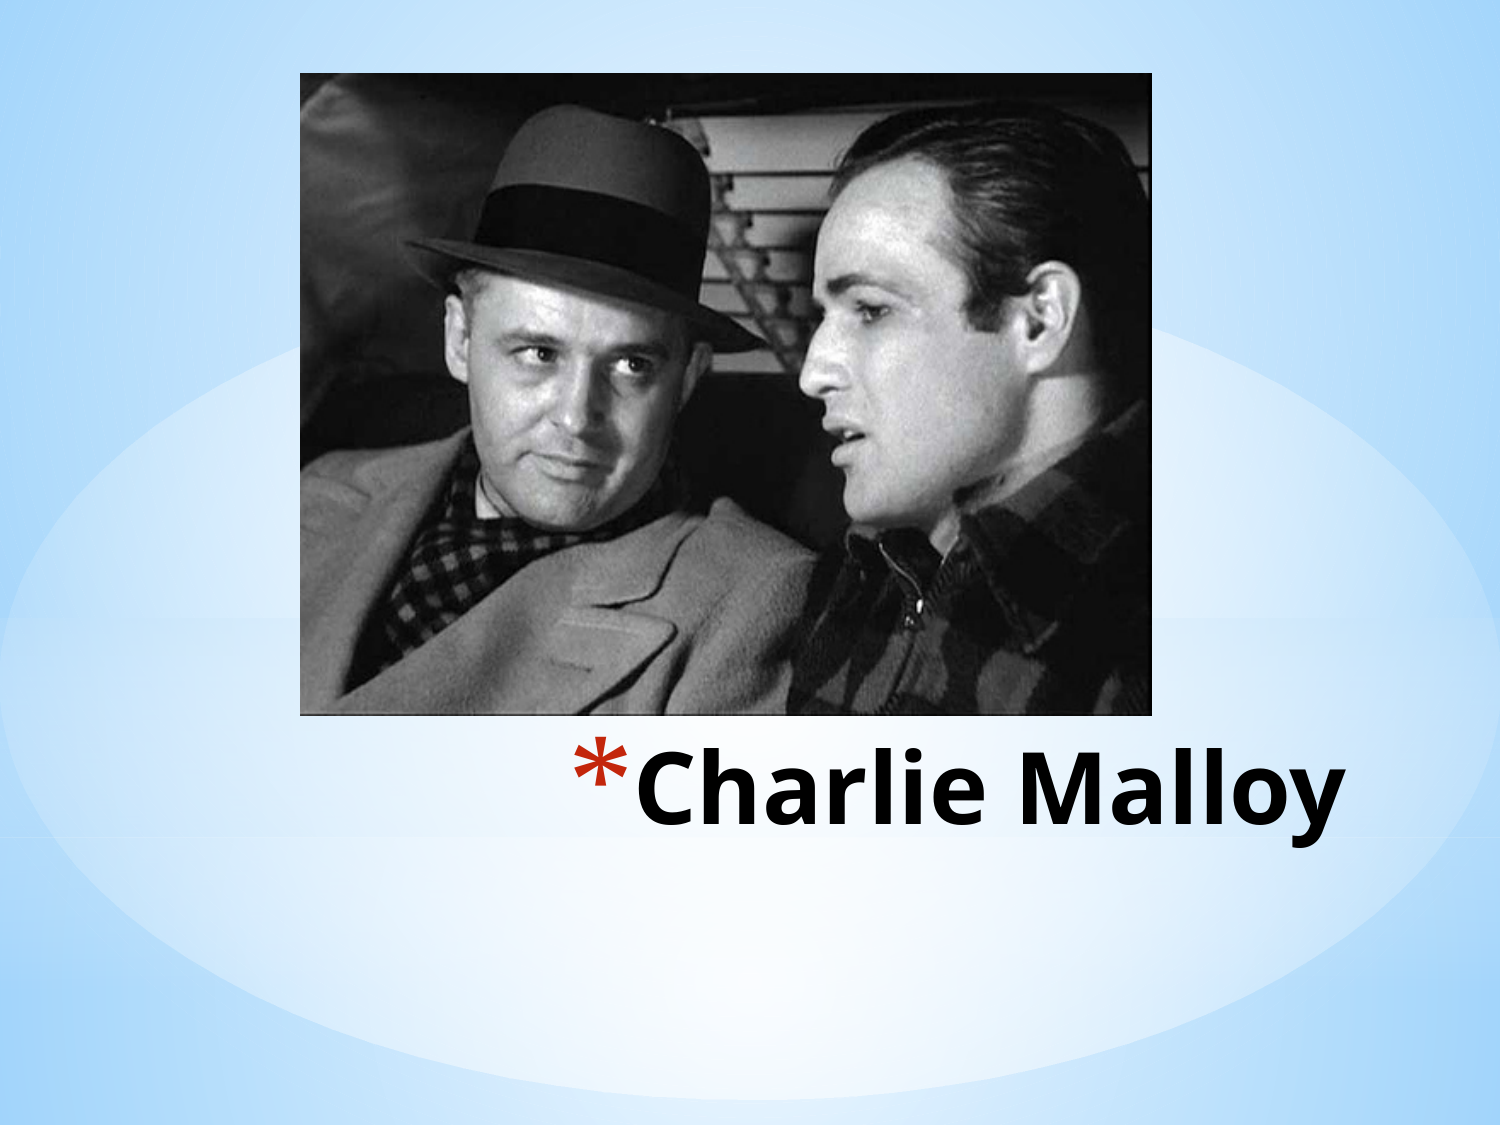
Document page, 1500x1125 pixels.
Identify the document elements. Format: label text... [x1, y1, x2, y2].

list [299, 73, 1152, 717]
title Charlie Malloy [294, 717, 1363, 905]
